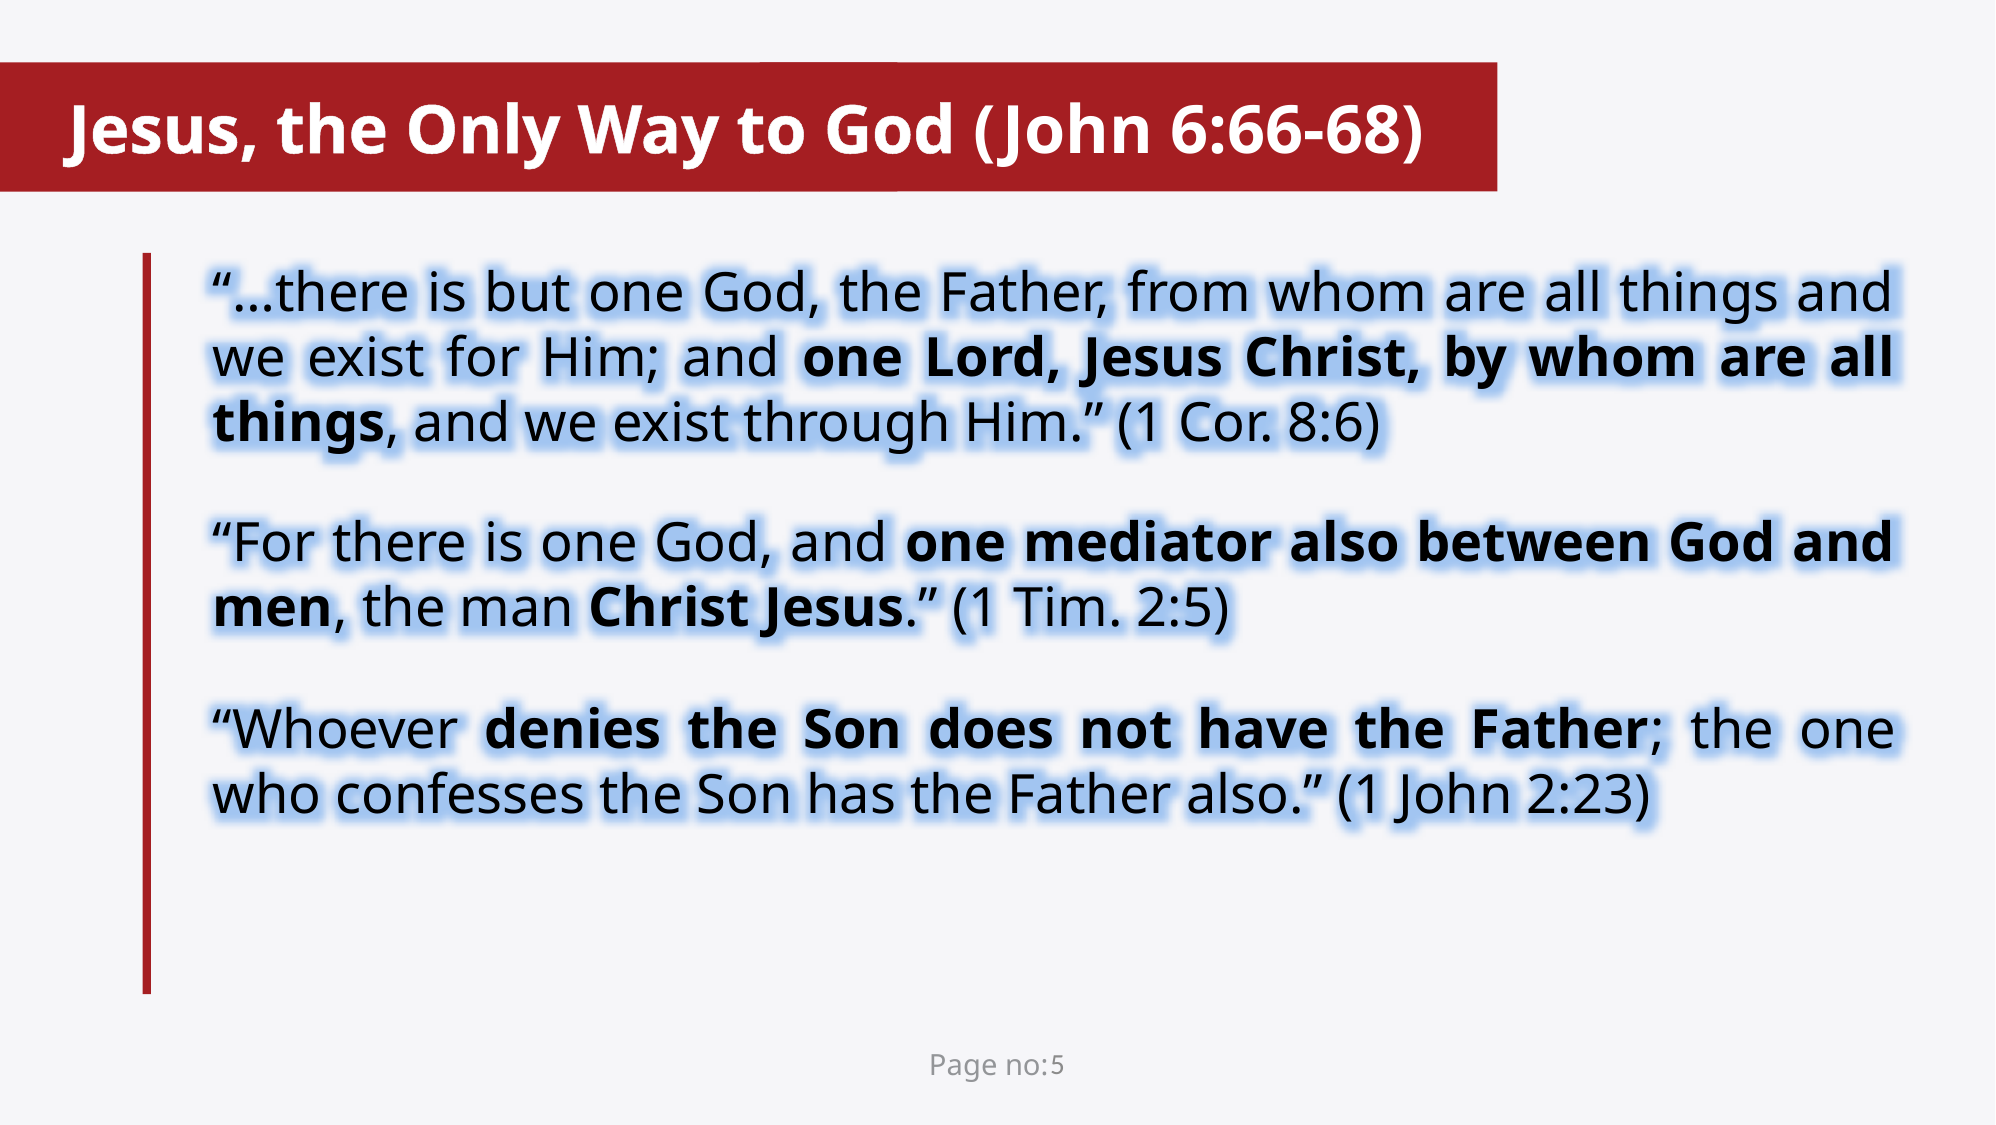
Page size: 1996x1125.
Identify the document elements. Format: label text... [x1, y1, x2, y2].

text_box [1, 62, 1598, 192]
text_box “…there is but one God, the Father, from whom are all things and we exist for Him; and one Lord, Jesus Christ, by whom are all things, and we exist through Him.” (1 Cor. 8:6) [198, 249, 1911, 460]
text_box “For there is one God, and one mediator also between God and men, the man Christ Jesus.” (1 Tim. 2:5) [198, 499, 1911, 645]
text_box “Whoever denies the Son does not have the Father; the one who confesses the Son has the Father also.” (1 John 2:23) [198, 687, 1911, 833]
